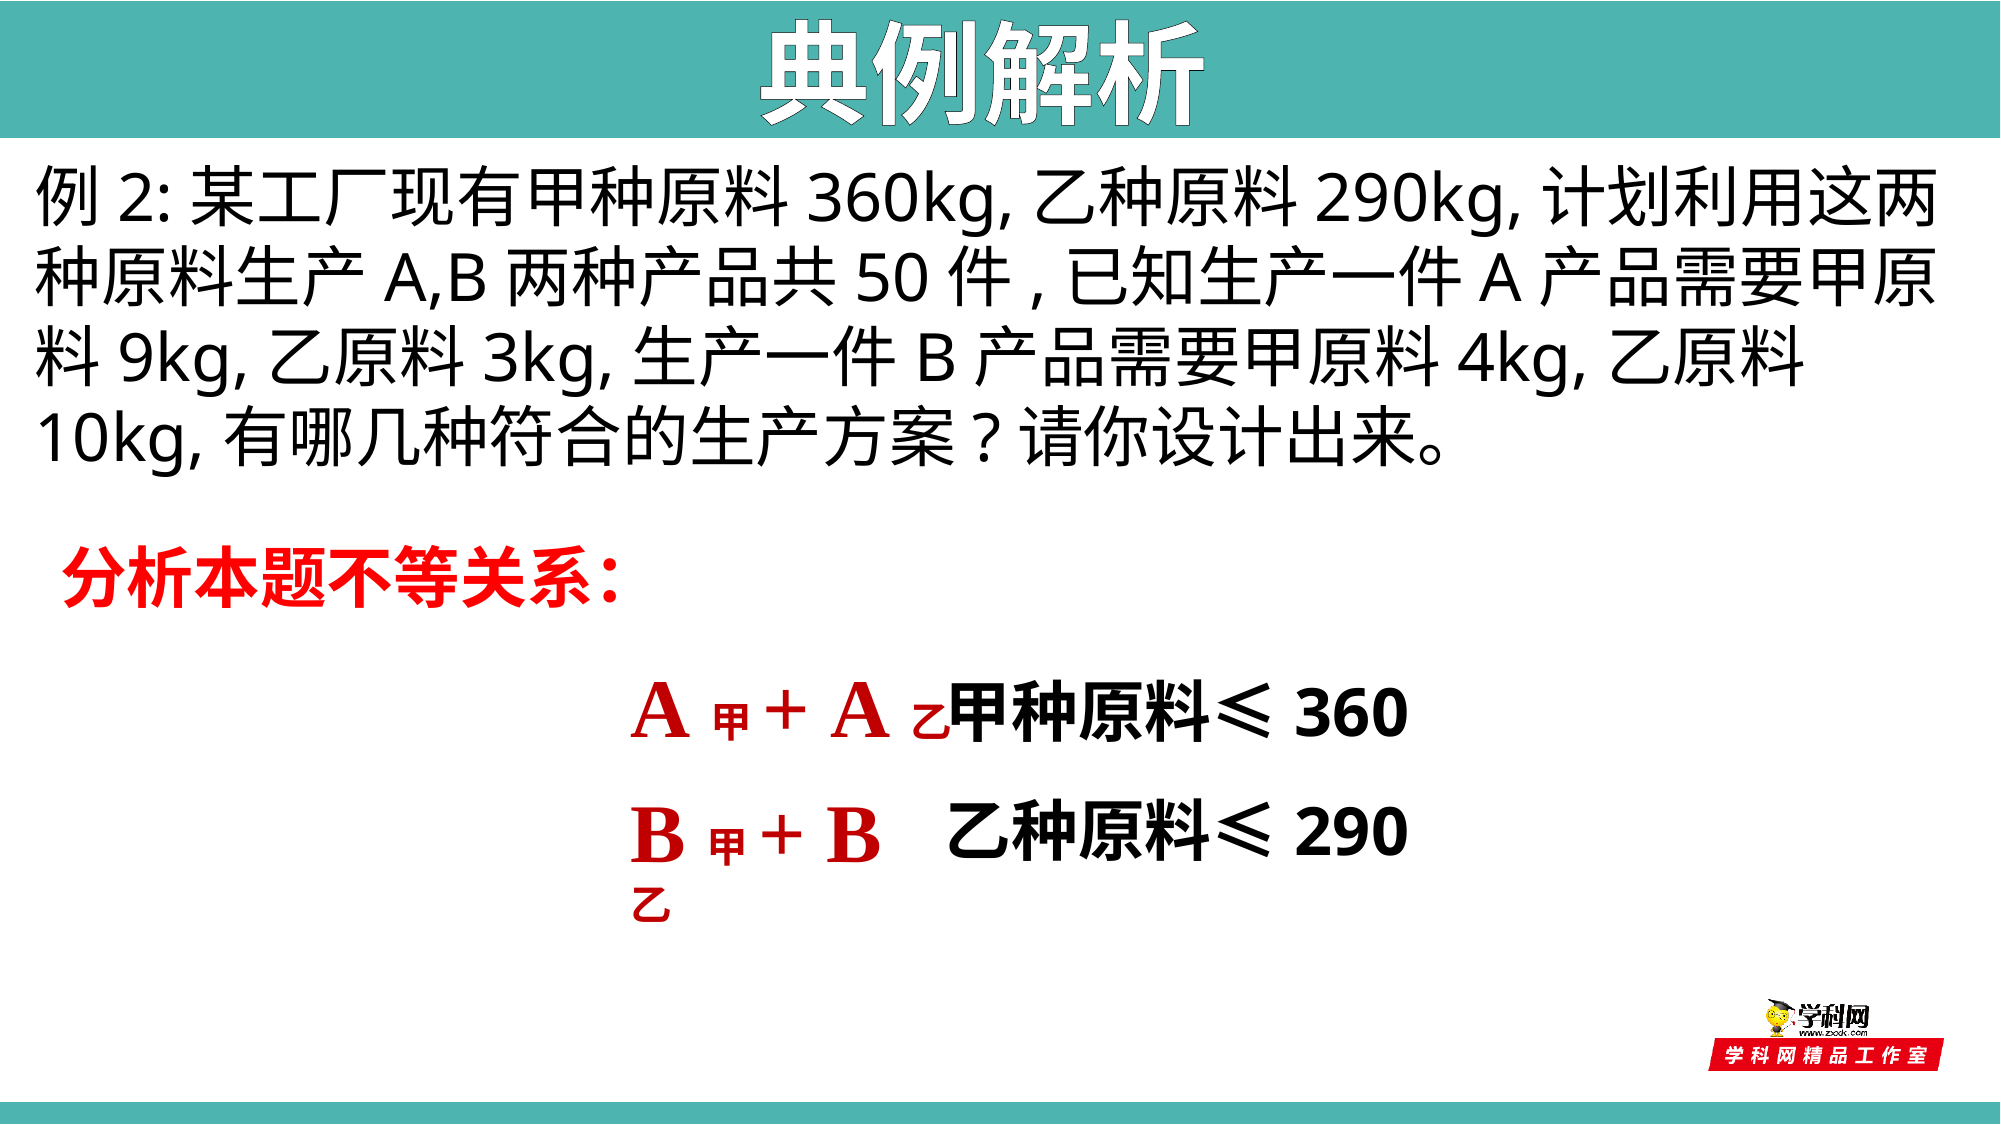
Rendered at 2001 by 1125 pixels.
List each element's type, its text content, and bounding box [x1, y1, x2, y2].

text_box B甲+ B乙 [616, 771, 942, 937]
text_box 例2:某工厂现有甲种原料360kg,乙种原料290kg,计划利用这两种原料生产A,B两种产品共50件,已知生产一件A产品需要甲原料9kg,乙原料3kg,生产一件B产品需要甲原料4kg,乙原料10kg,有哪几种符合的生产方案?请你设计出来。 [20, 147, 1980, 483]
text_box A甲+ A乙 [616, 646, 1029, 762]
text_box 典例解析 [742, 0, 1223, 146]
text_box 乙种原料≤290 [942, 781, 1425, 877]
text_box 分析本题不等关系： [45, 528, 690, 624]
picture [0, 1, 2001, 1124]
text_box 甲种原料≤360 [1029, 661, 1425, 757]
